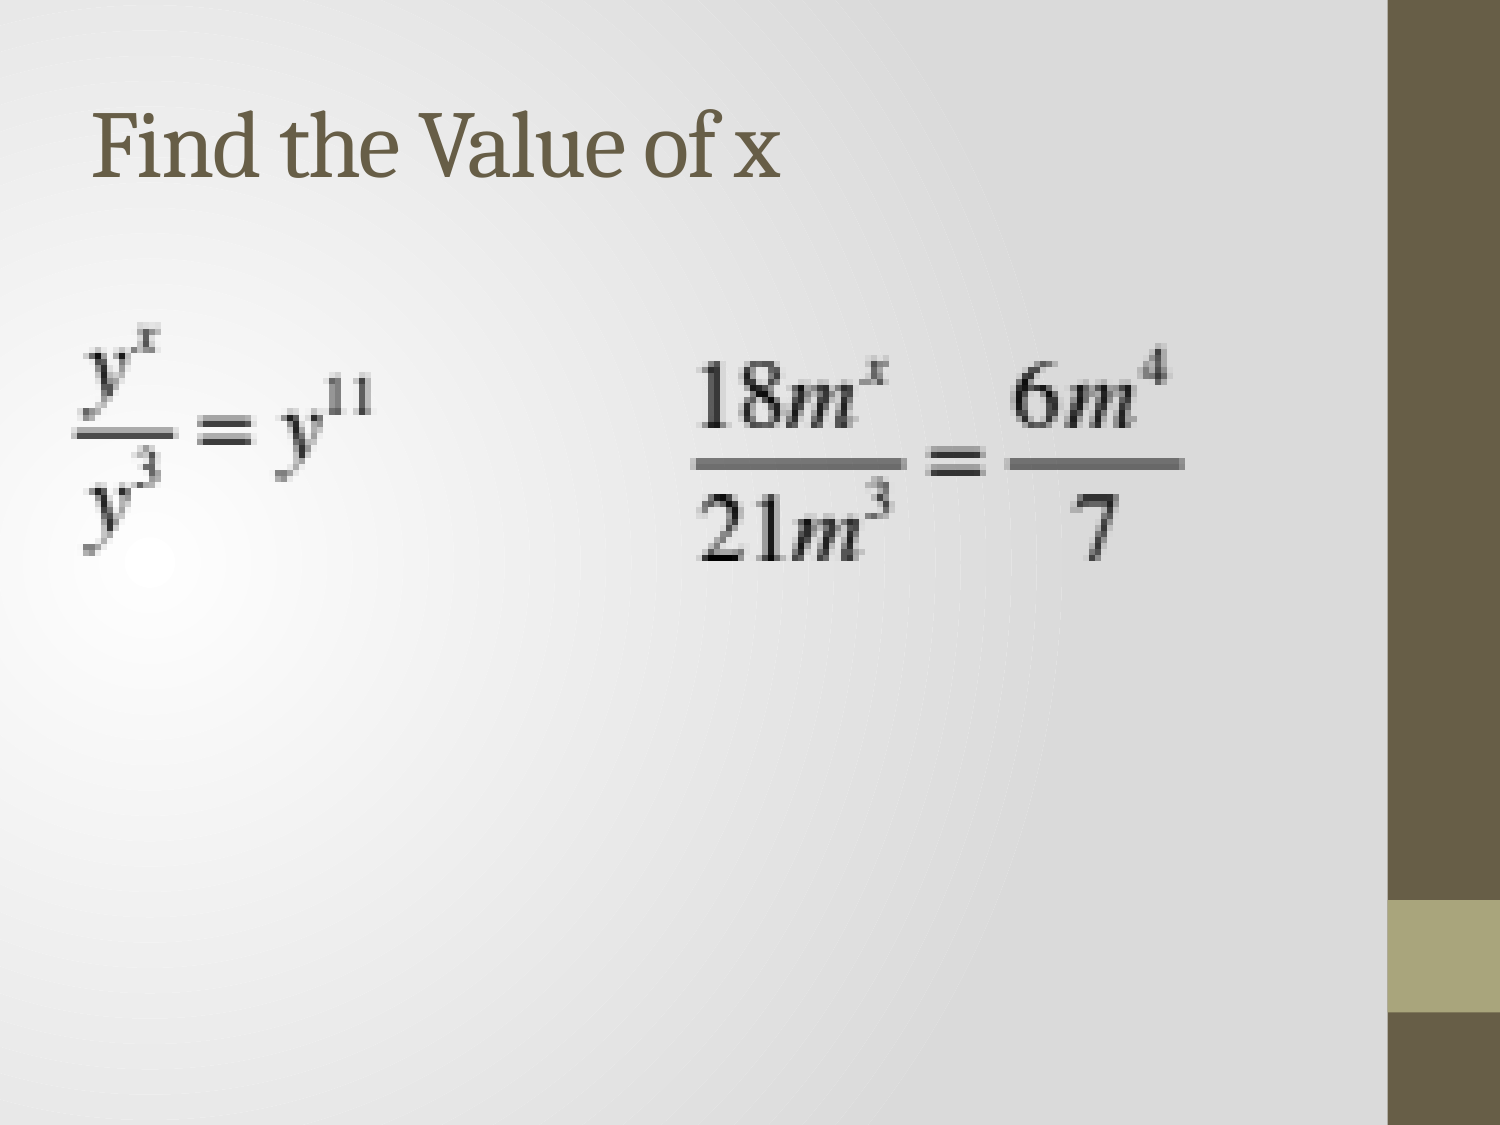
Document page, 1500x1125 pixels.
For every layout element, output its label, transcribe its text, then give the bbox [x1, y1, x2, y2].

title Find the Value of x [75, 45, 1325, 233]
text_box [678, 319, 1193, 581]
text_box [58, 286, 384, 564]
